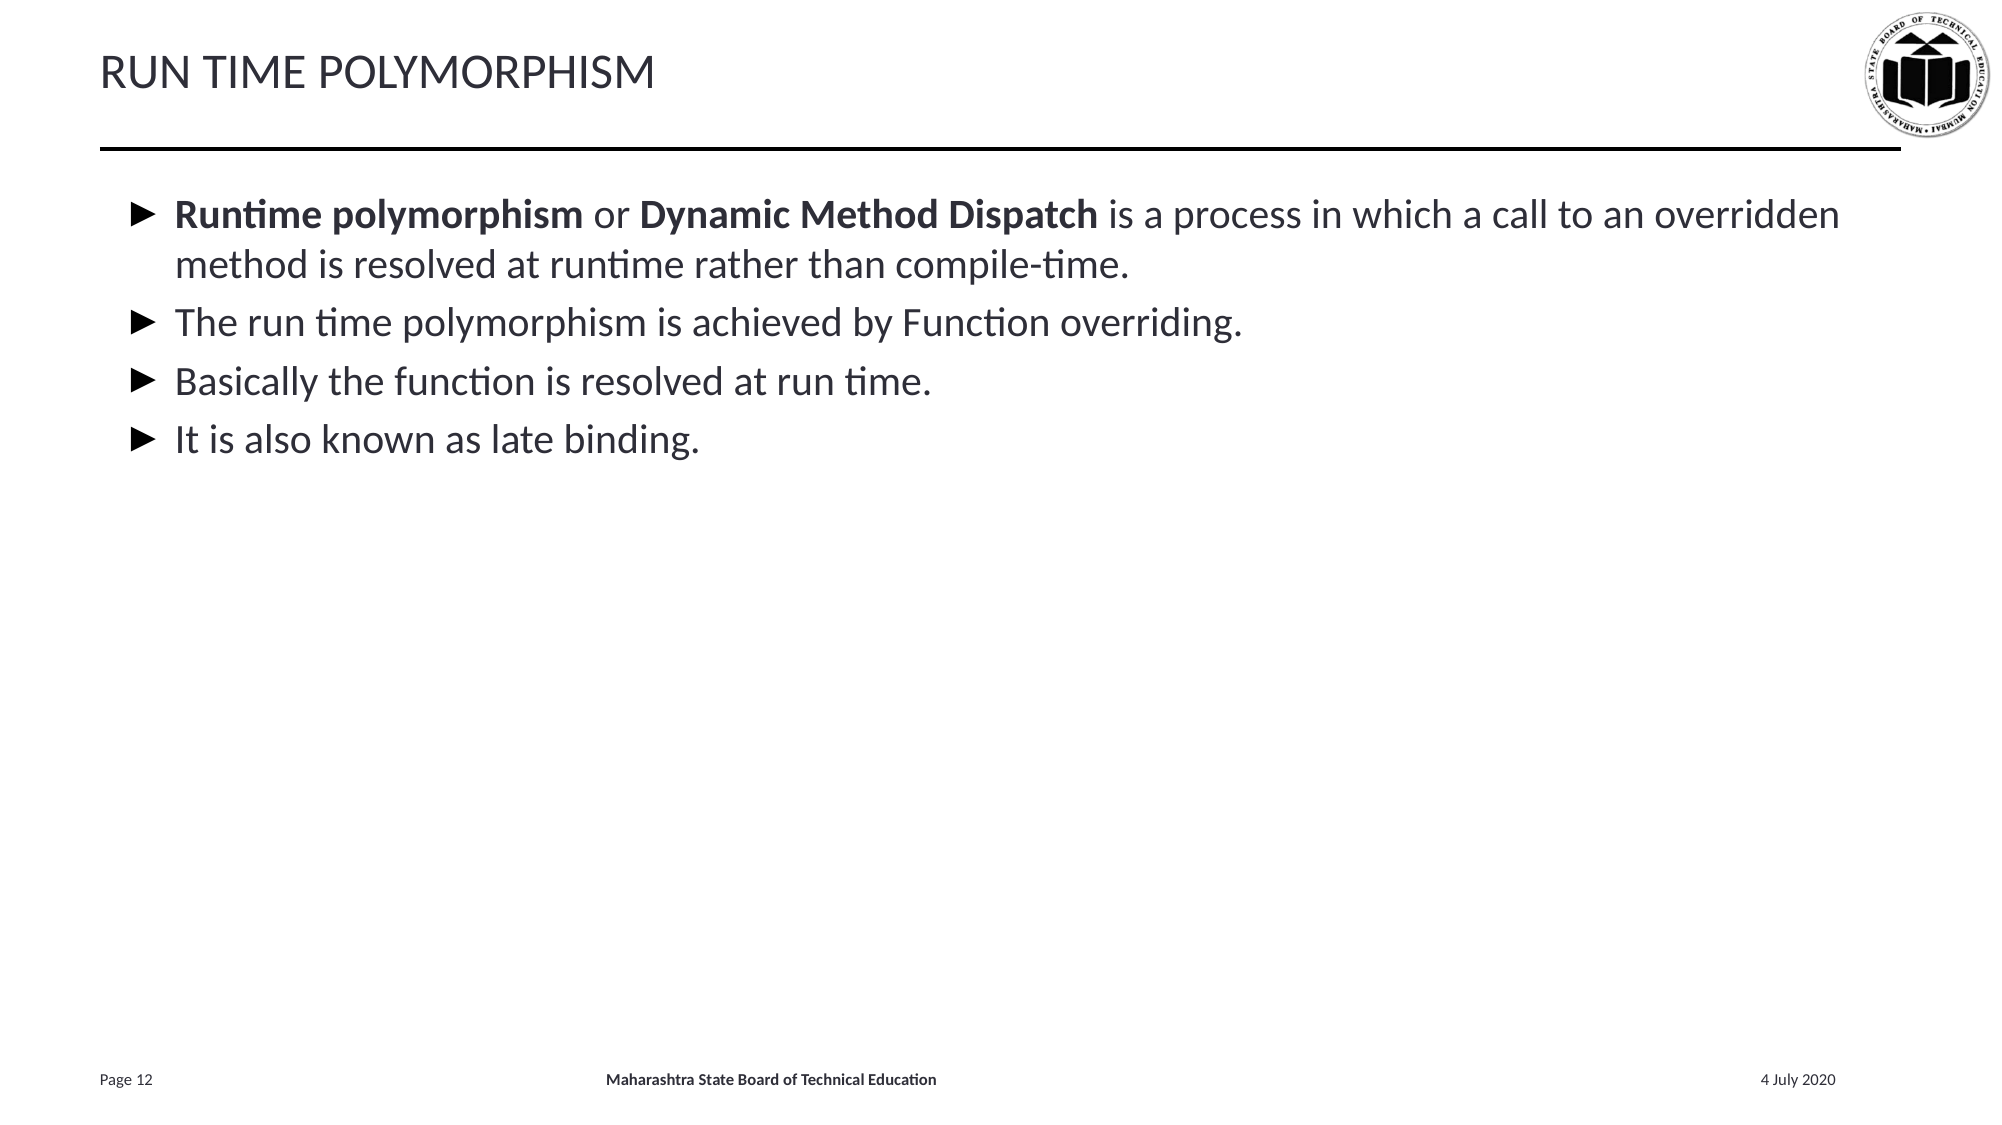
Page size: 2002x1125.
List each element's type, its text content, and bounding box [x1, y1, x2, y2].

picture [1852, 0, 2001, 149]
list Runtime polymorphism or Dynamic Method Dispatch is a process in which a call to an overridden method is resolved at runtime rather than compile-time. The run time polymorphism is achieved by Function overriding. Basically the function is resolved at run time. It is also known as late binding. [100, 186, 1901, 999]
title RUN TIME POLYMORPHISM [100, 48, 1901, 146]
